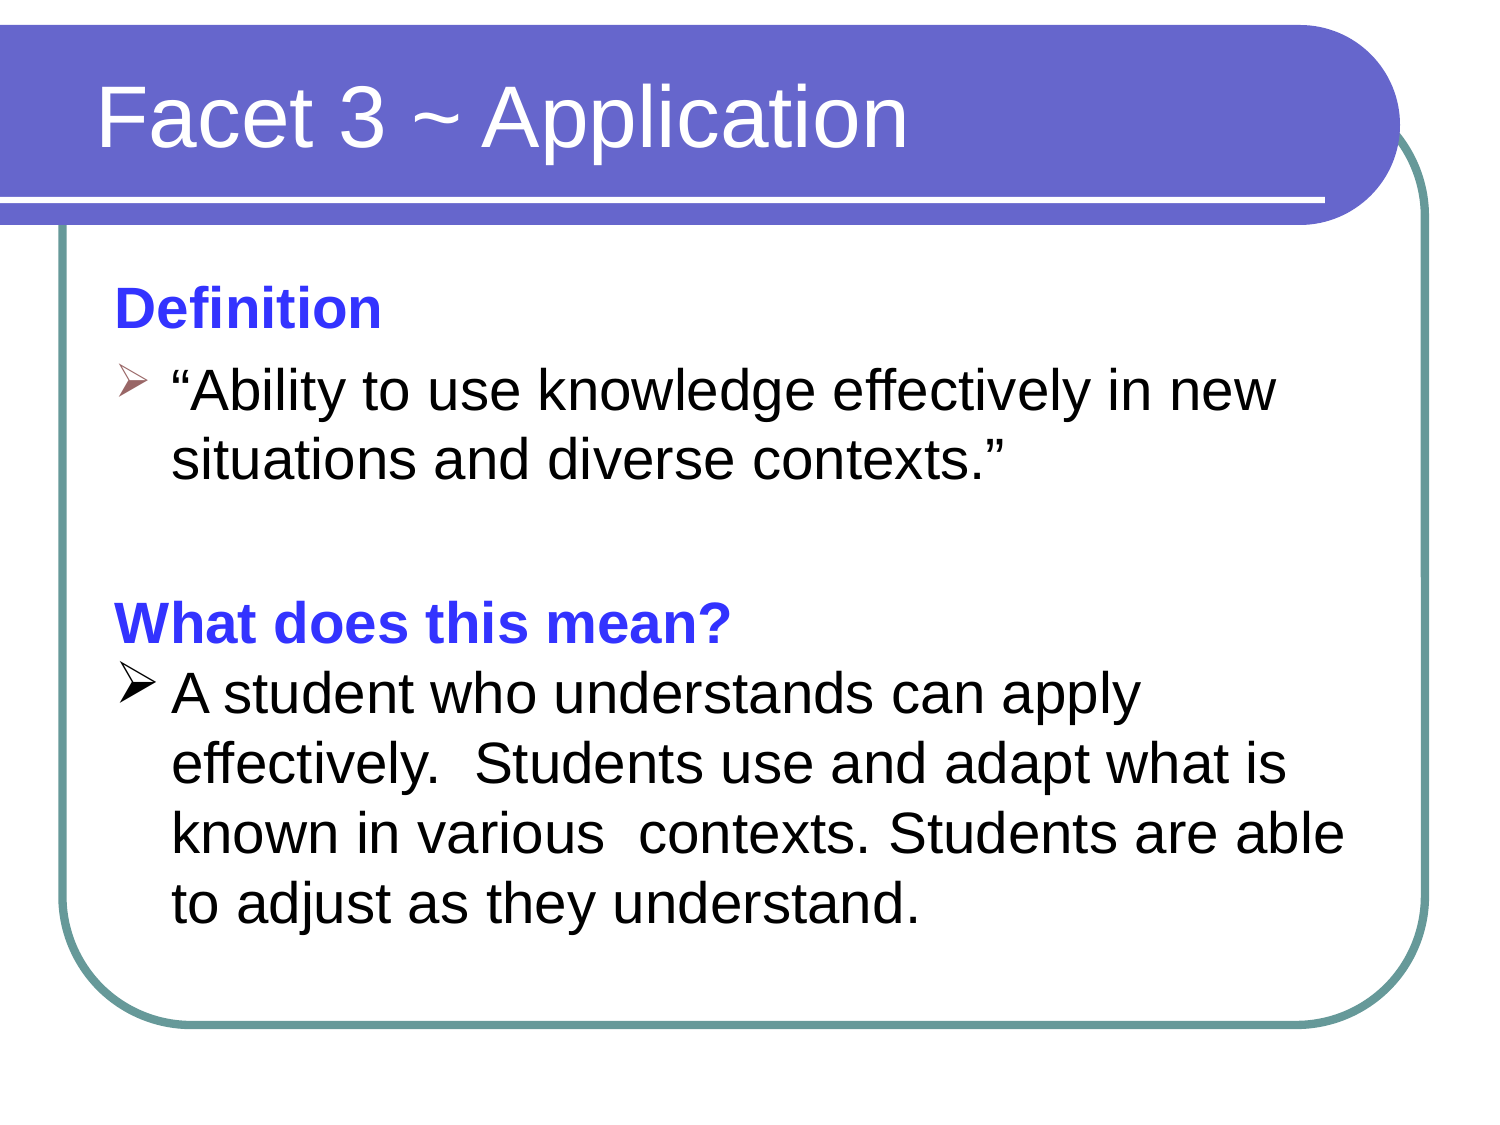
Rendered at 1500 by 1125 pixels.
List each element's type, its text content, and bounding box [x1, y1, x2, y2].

title Facet 3 ~ Application [31, 37, 1348, 188]
list Definition “Ability to use knowledge effectively in new situations and diverse contexts.” What does this mean? A student who understands can apply effectively. Students use and adapt what is known in various contexts. Students are able to adjust as they understand. [99, 262, 1401, 988]
